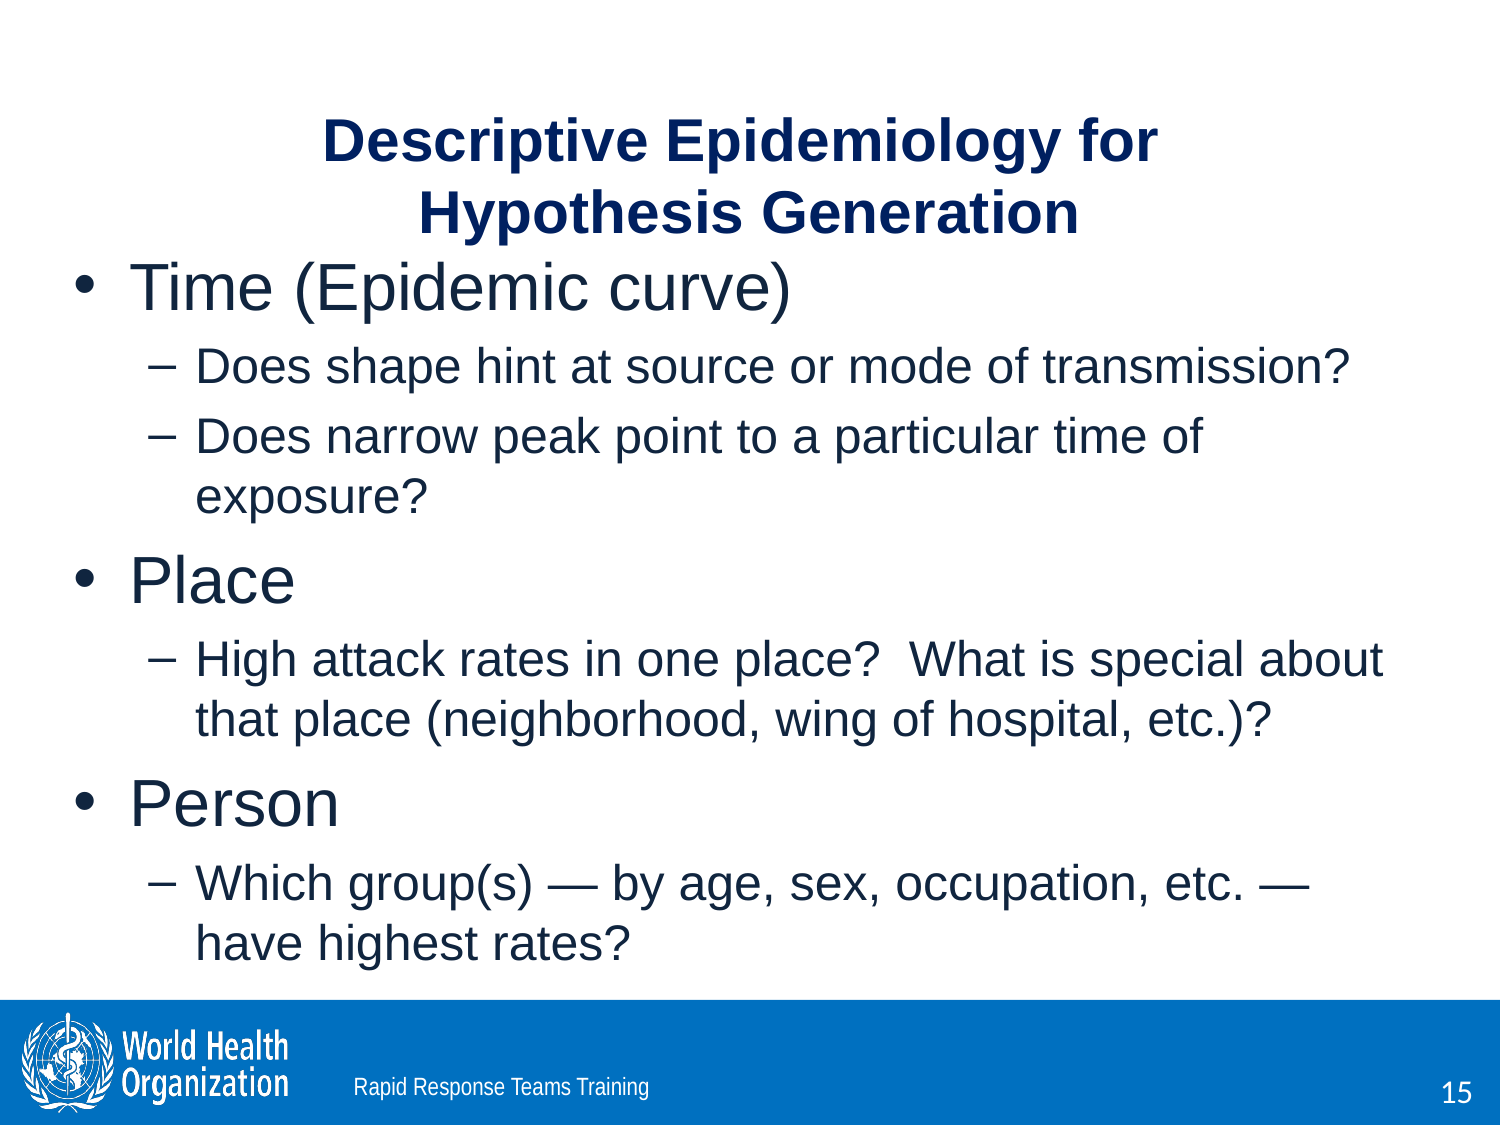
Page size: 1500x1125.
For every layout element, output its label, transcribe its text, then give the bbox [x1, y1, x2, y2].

picture [21, 1012, 288, 1113]
text_box Descriptive Epidemiology for Hypothesis Generation [0, 93, 1500, 256]
text_box Time (Epidemic curve) Does shape hint at source or mode of transmission? Does narrow peak point to a particular time of exposure? Place High attack rates in one place? What is special about that place (neighborhood, wing of hospital, etc.)? Person Which group(s) — by age, sex, occupation, etc. — have highest rates? [58, 256, 1437, 1024]
